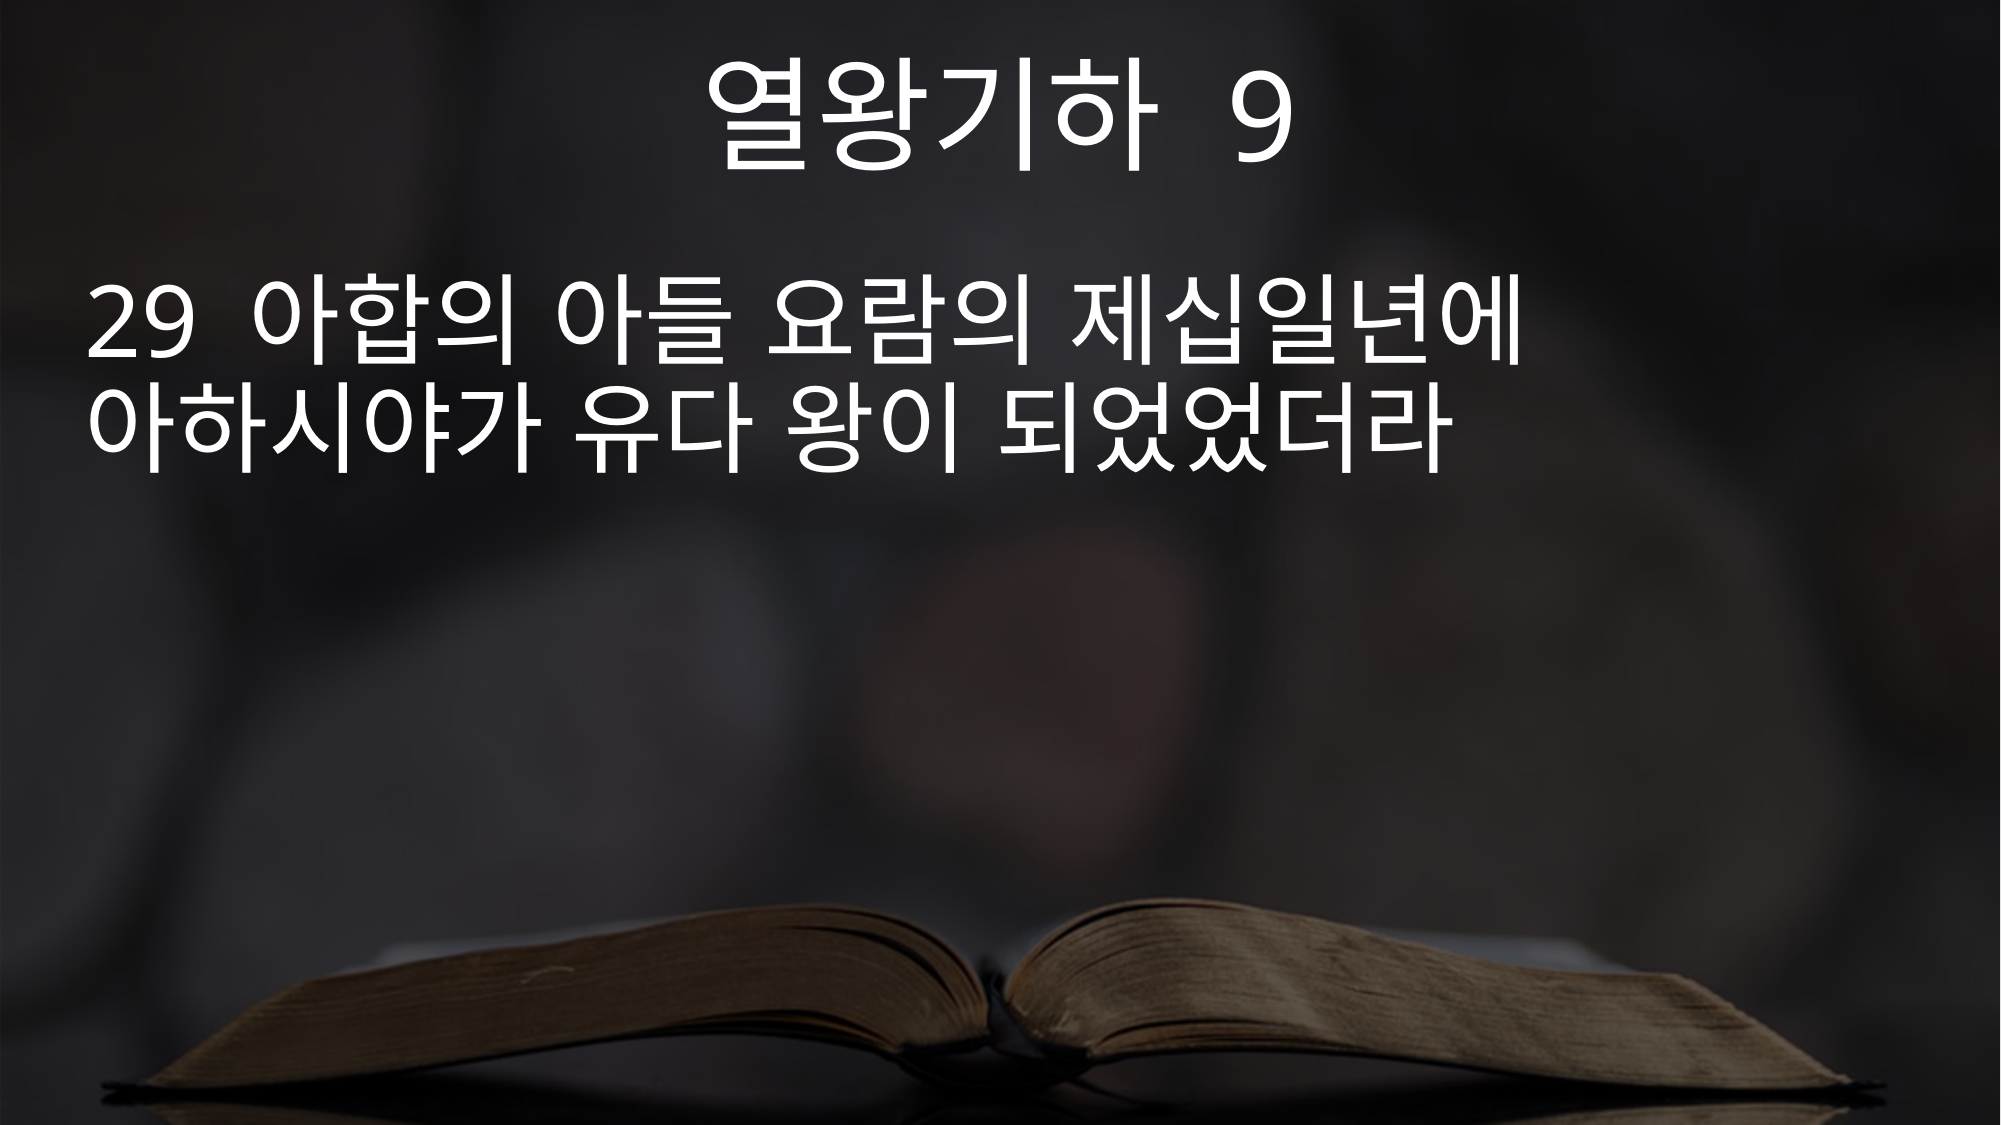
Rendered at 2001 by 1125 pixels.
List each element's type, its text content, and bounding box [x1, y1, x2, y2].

footer 열왕기하 9 [0, 32, 2000, 192]
picture [0, 0, 2001, 1125]
list 29 아합의 아들 요람의 제십일년에 아하시야가 유다 왕이 되었었더라 [69, 263, 1953, 423]
